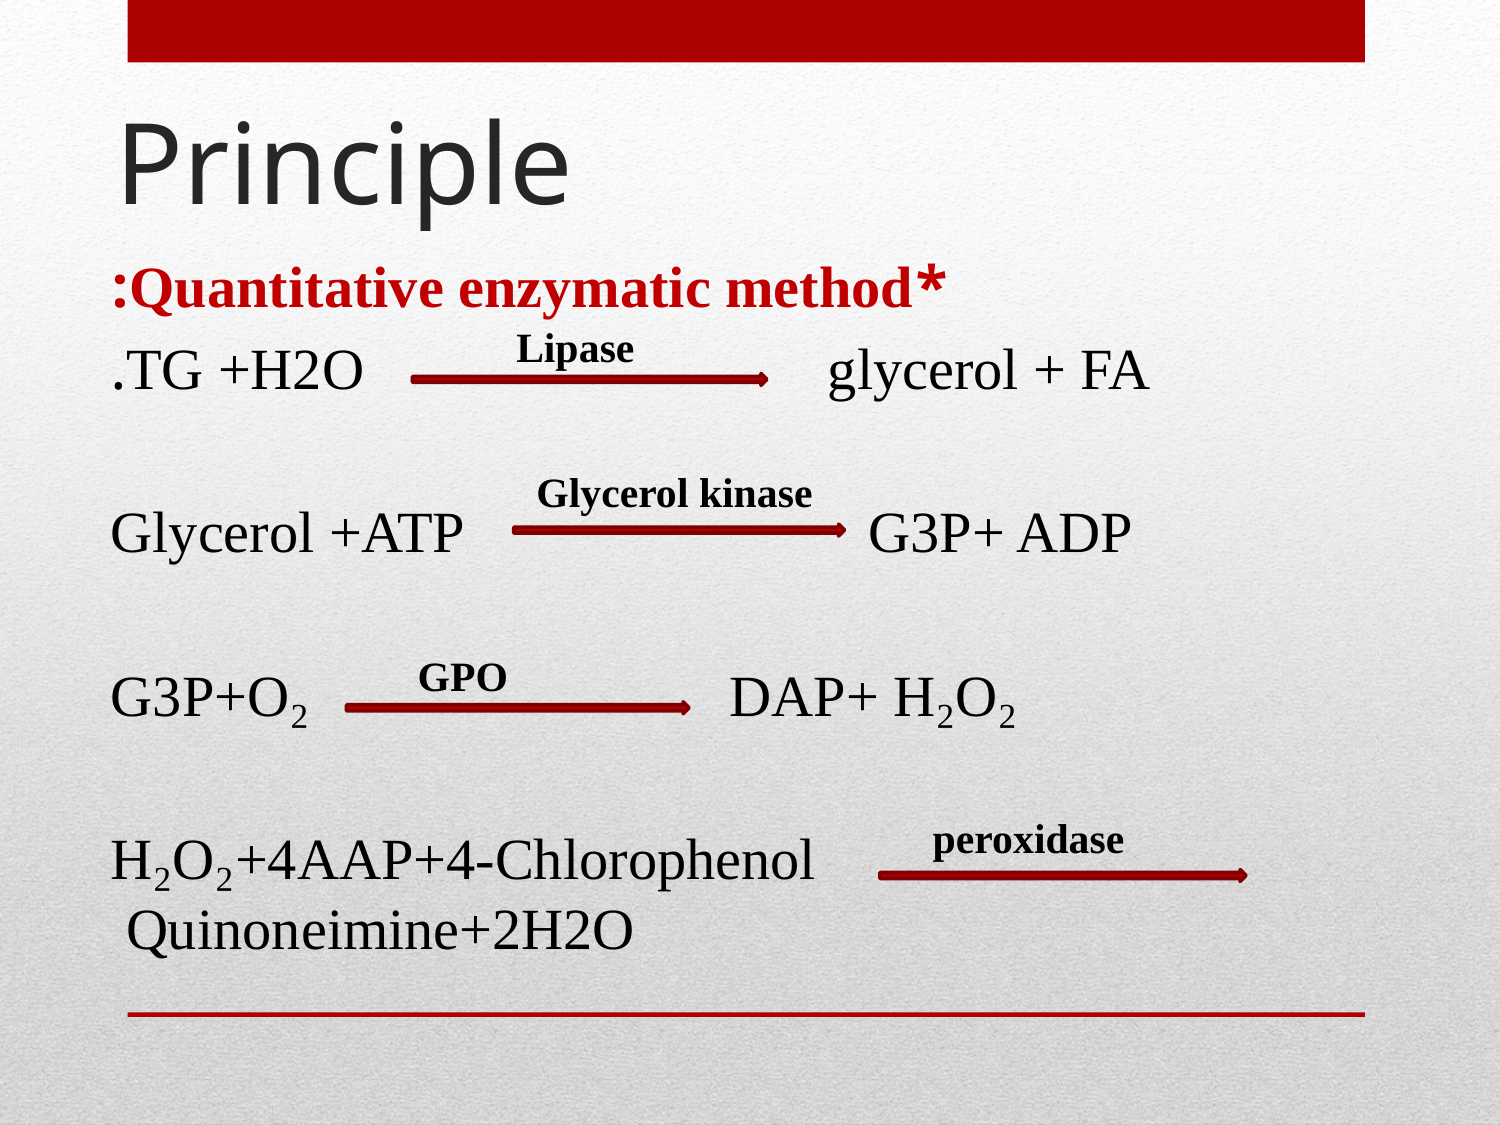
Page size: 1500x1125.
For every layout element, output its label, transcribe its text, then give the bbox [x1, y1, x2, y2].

list *Quantitative enzymatic method: TG +H2O glycerol + FA. Glycerol +ATP G3P+ ADP G3P+O₂ DAP+ H₂O₂ H₂O₂+4AAP+4-Chlorophenol Quinoneimine+2H2O [95, 314, 1334, 1125]
text_box Lipase [472, 312, 650, 378]
text_box peroxidase [903, 803, 1140, 869]
text_box GPO [346, 642, 523, 707]
title Principle [100, 0, 1213, 235]
text_box Glycerol kinase [470, 458, 828, 524]
text_box [878, 867, 1248, 884]
text_box [511, 522, 846, 538]
text_box [344, 700, 691, 716]
text_box [410, 371, 769, 387]
